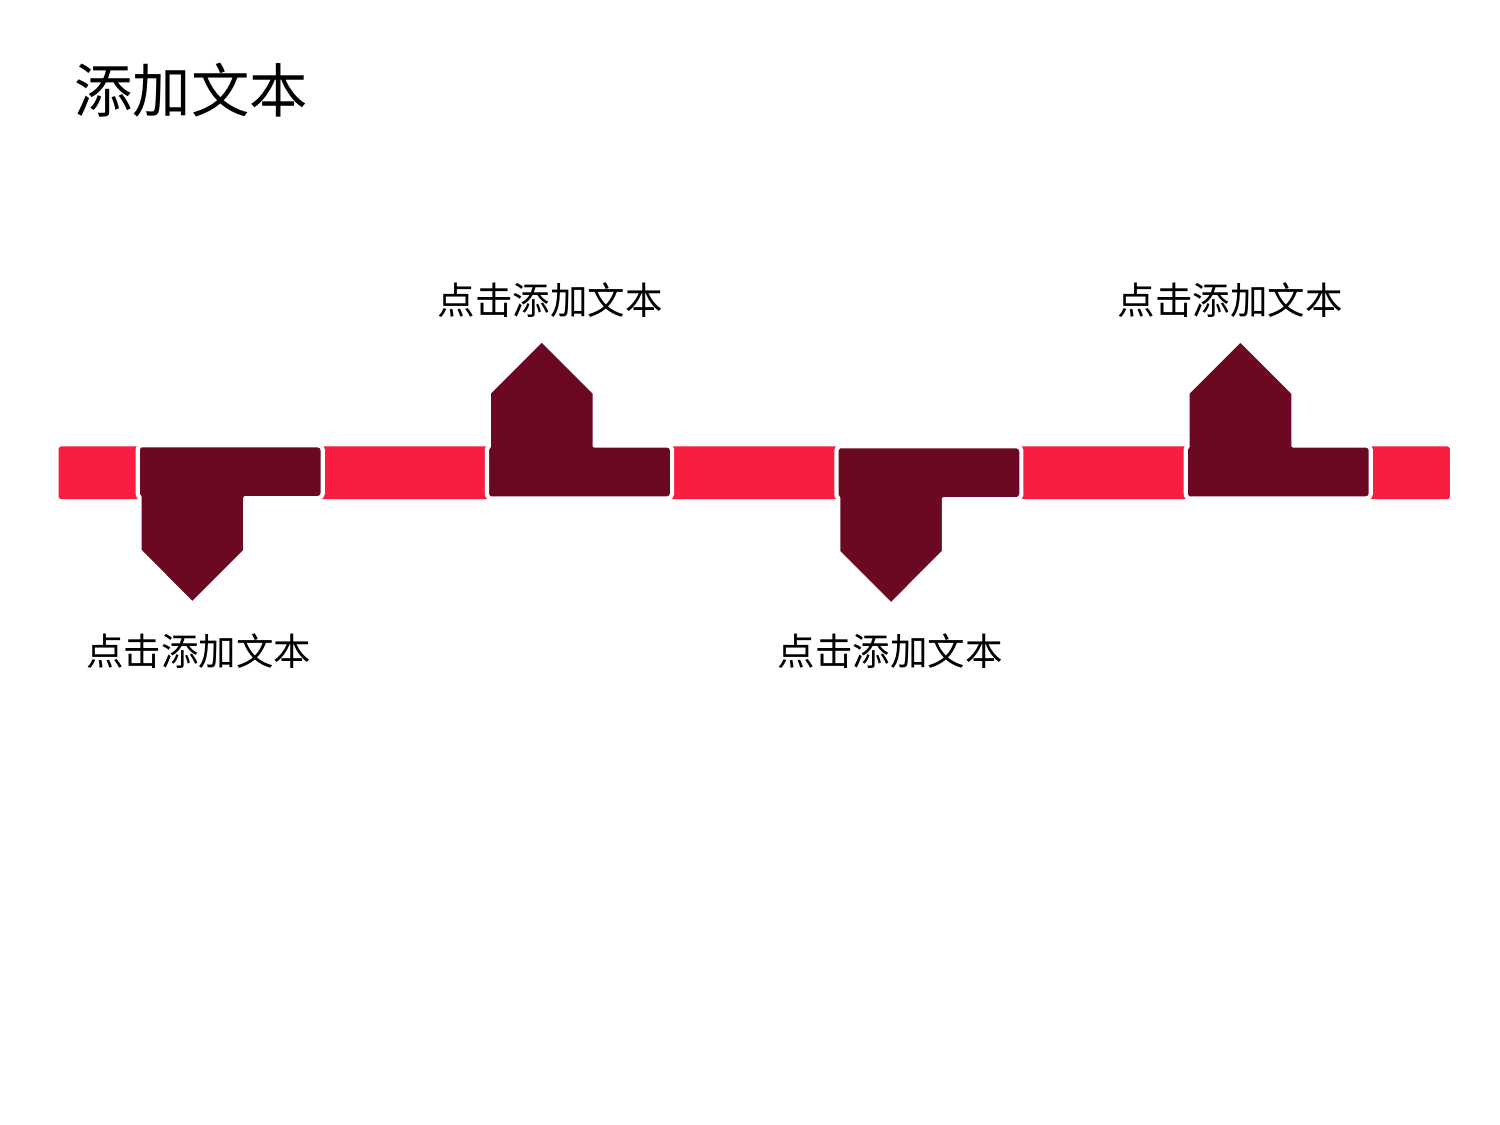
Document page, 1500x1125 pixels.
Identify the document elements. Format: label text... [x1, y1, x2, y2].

text_box [248, 444, 836, 502]
text_box 点击添加文本 [71, 621, 327, 681]
text_box 点击添加文本 [762, 621, 1018, 681]
text_box 添加文本 [60, 46, 323, 132]
text_box [1018, 444, 1453, 502]
text_box [1183, 337, 1373, 501]
text_box [834, 444, 1024, 607]
text_box [135, 443, 325, 606]
text_box [484, 337, 675, 501]
text_box 点击添加文本 [423, 269, 678, 330]
text_box [56, 444, 137, 502]
text_box 点击添加文本 [1102, 269, 1358, 330]
